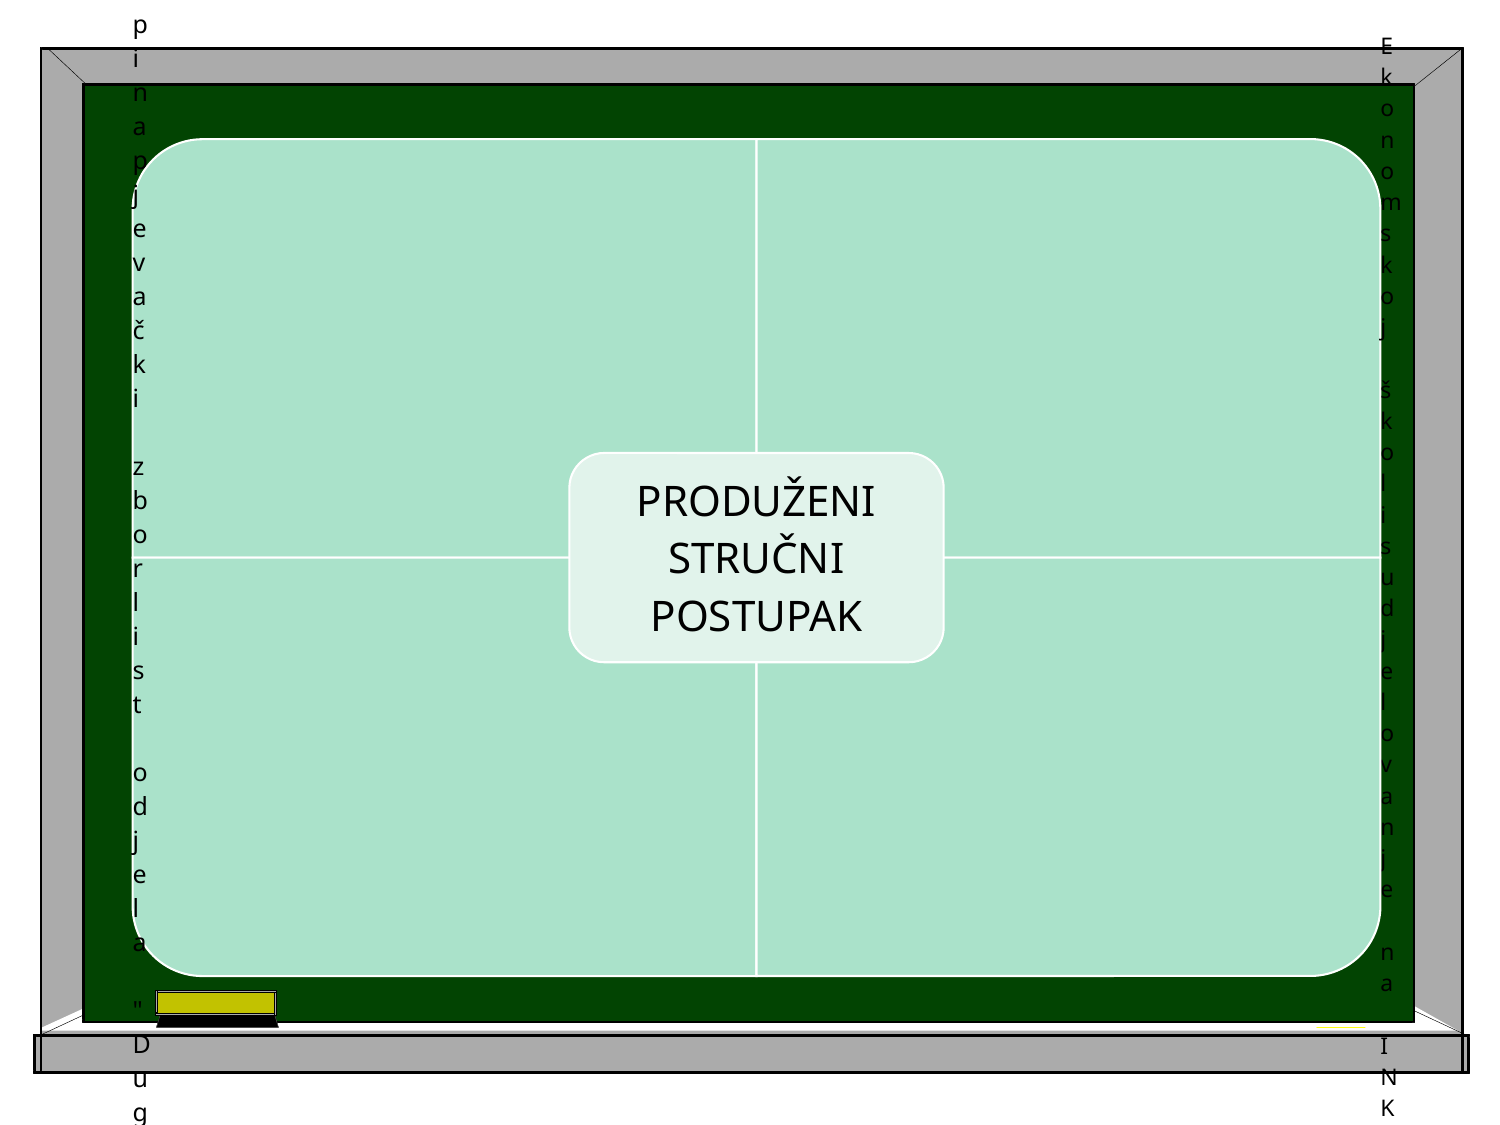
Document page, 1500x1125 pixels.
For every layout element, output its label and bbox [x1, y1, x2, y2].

list [132, 139, 1381, 976]
